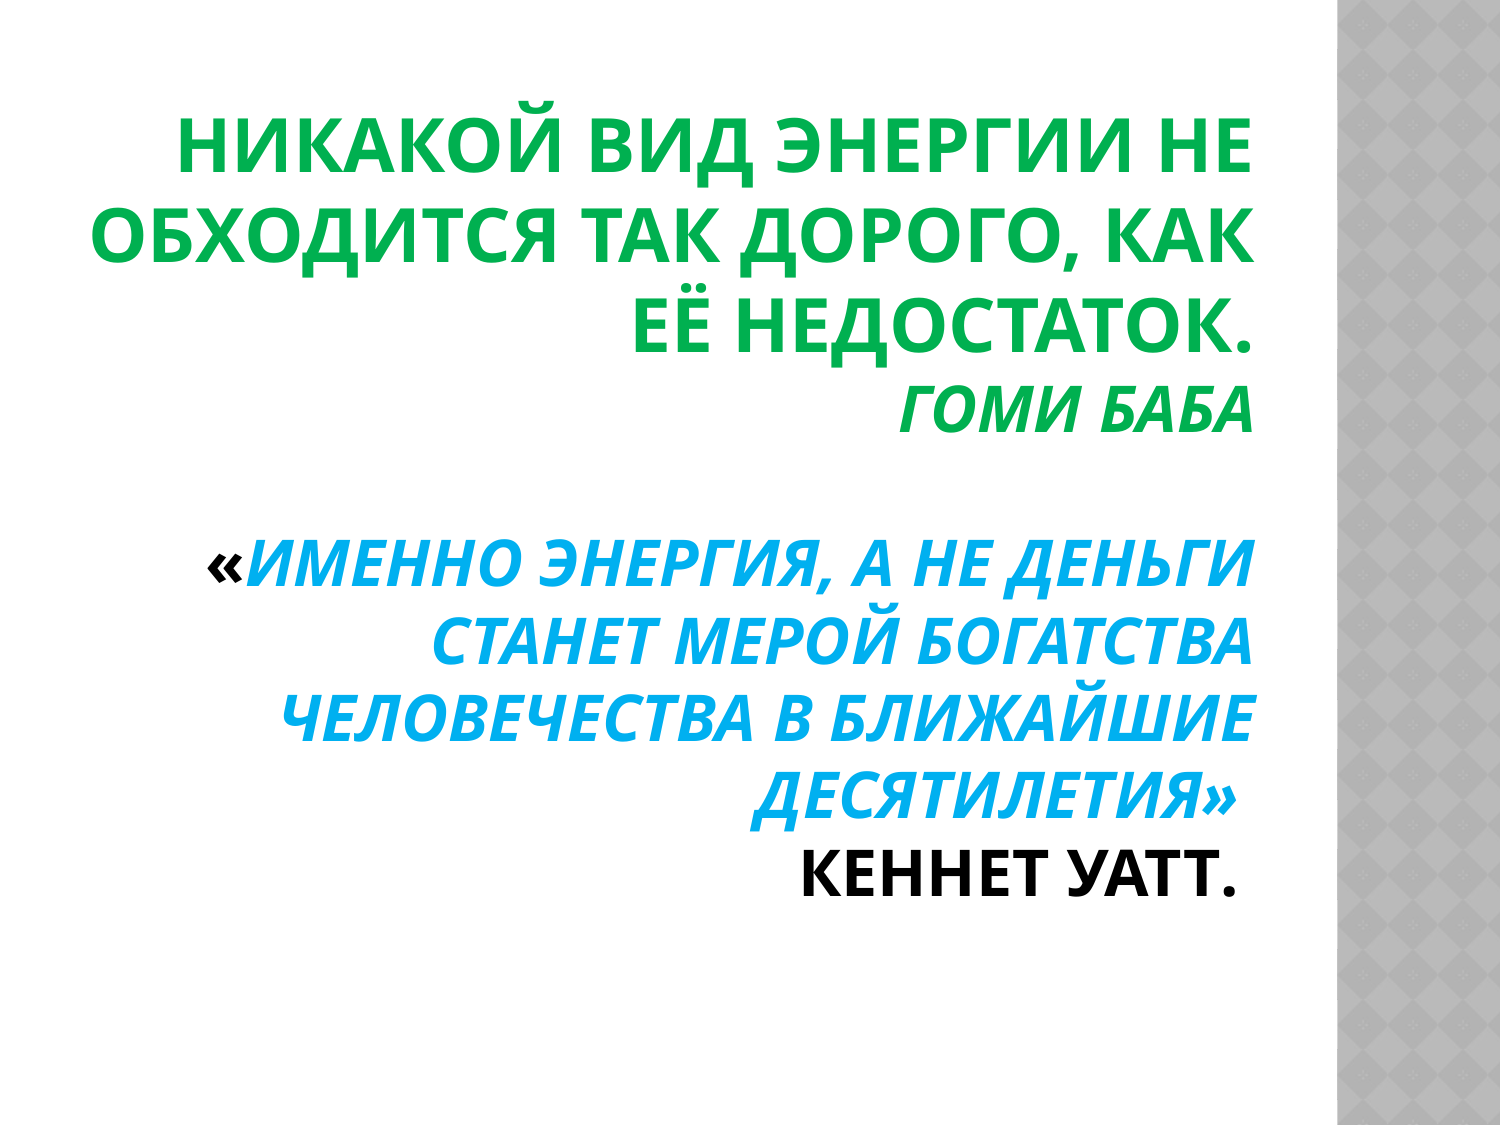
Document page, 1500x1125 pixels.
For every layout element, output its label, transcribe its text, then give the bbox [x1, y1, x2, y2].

table_cell 3 [1337, 0, 1500, 1125]
title Никакой вид энергии не обходится так дорого, как её недостаток. Гоми Баба «Именно энергия, а не деньги станет мерой богатства человечества в ближайшие десятилетия» Кеннет Уатт. [75, 52, 1263, 1125]
